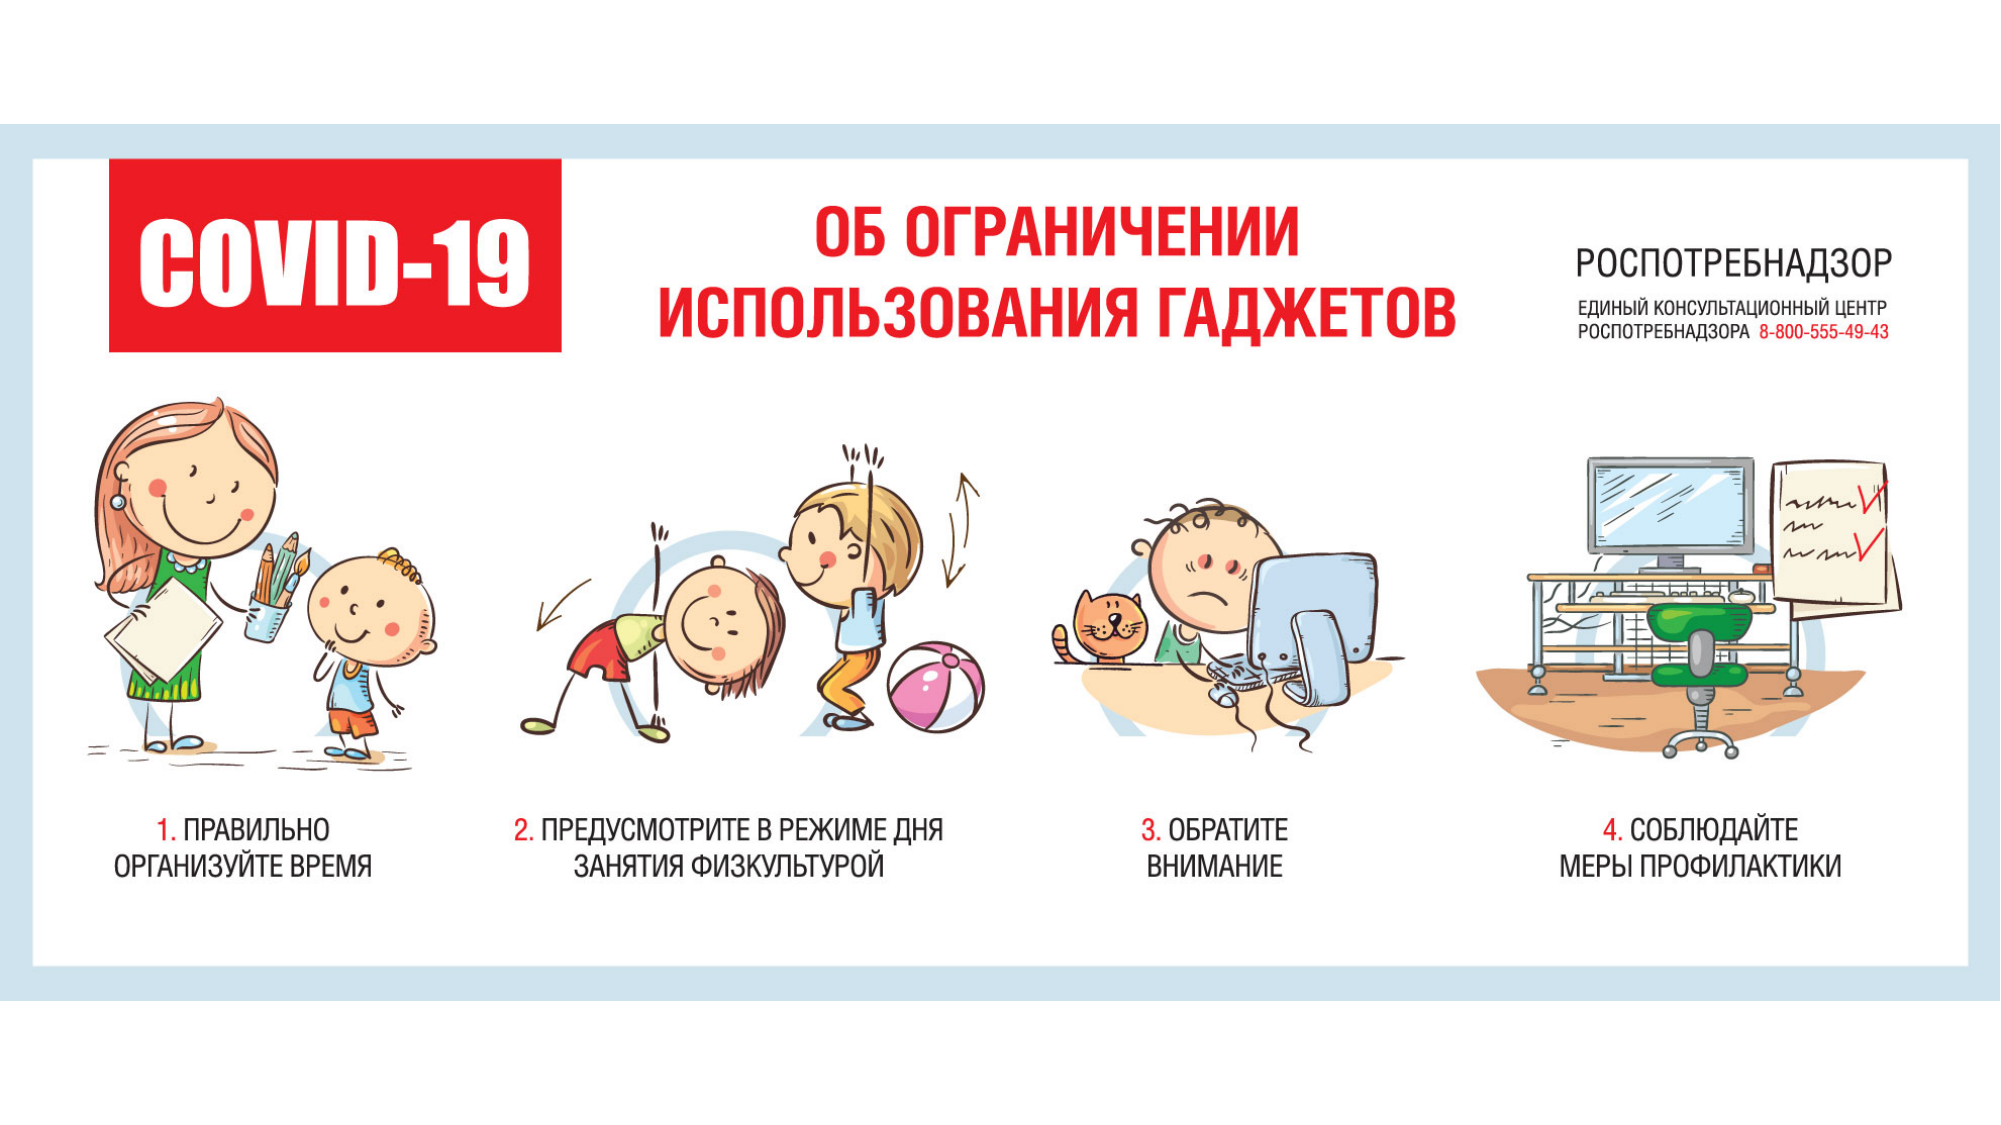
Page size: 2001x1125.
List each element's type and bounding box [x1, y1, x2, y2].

picture [0, 124, 2000, 1001]
